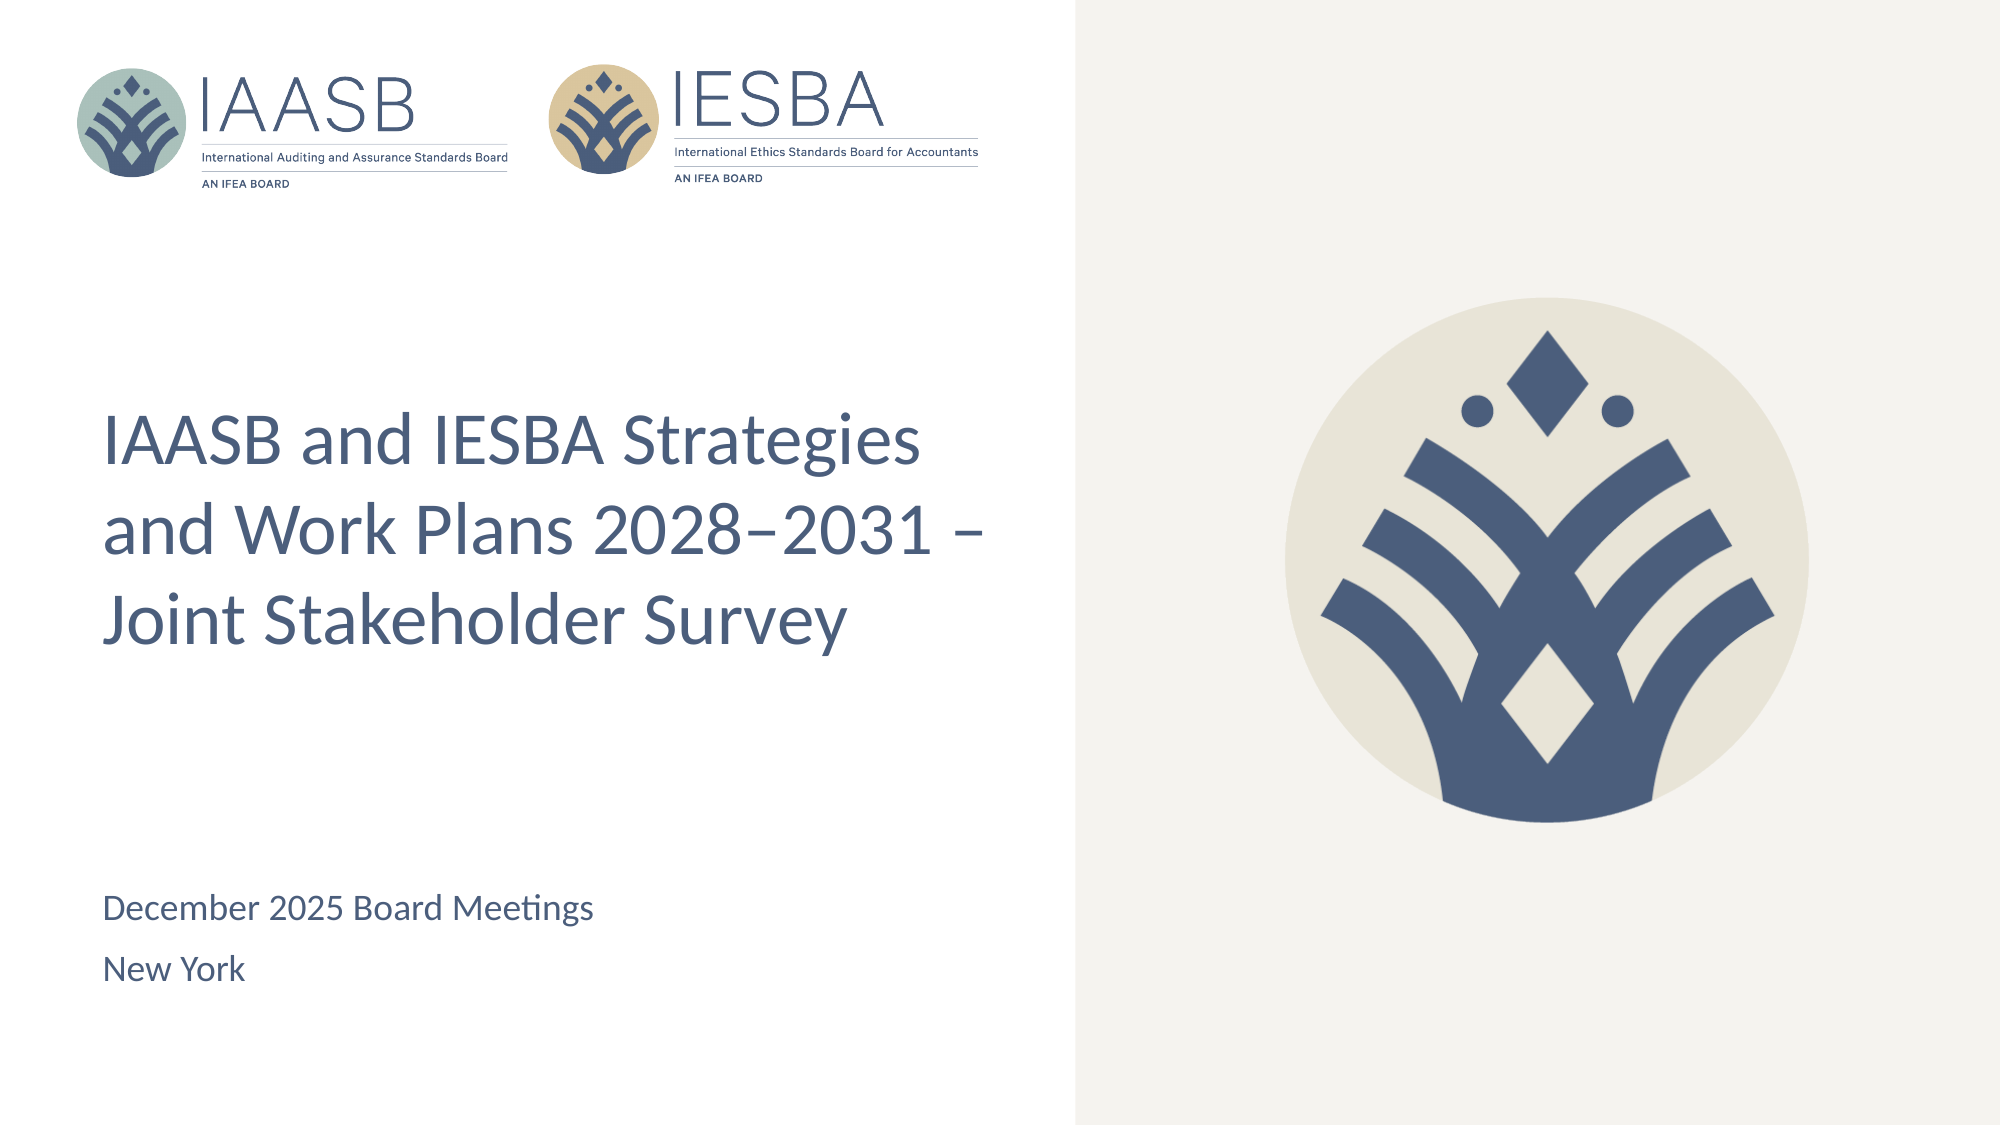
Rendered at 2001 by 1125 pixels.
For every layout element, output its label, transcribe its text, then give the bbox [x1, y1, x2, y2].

list December 2025 Board Meetings New York [87, 880, 825, 1034]
picture [49, 37, 1006, 214]
picture [1216, 259, 1822, 841]
title IAASB and IESBA Strategies and Work Plans 2028–2031 – Joint Stakeholder Survey [87, 439, 1049, 610]
